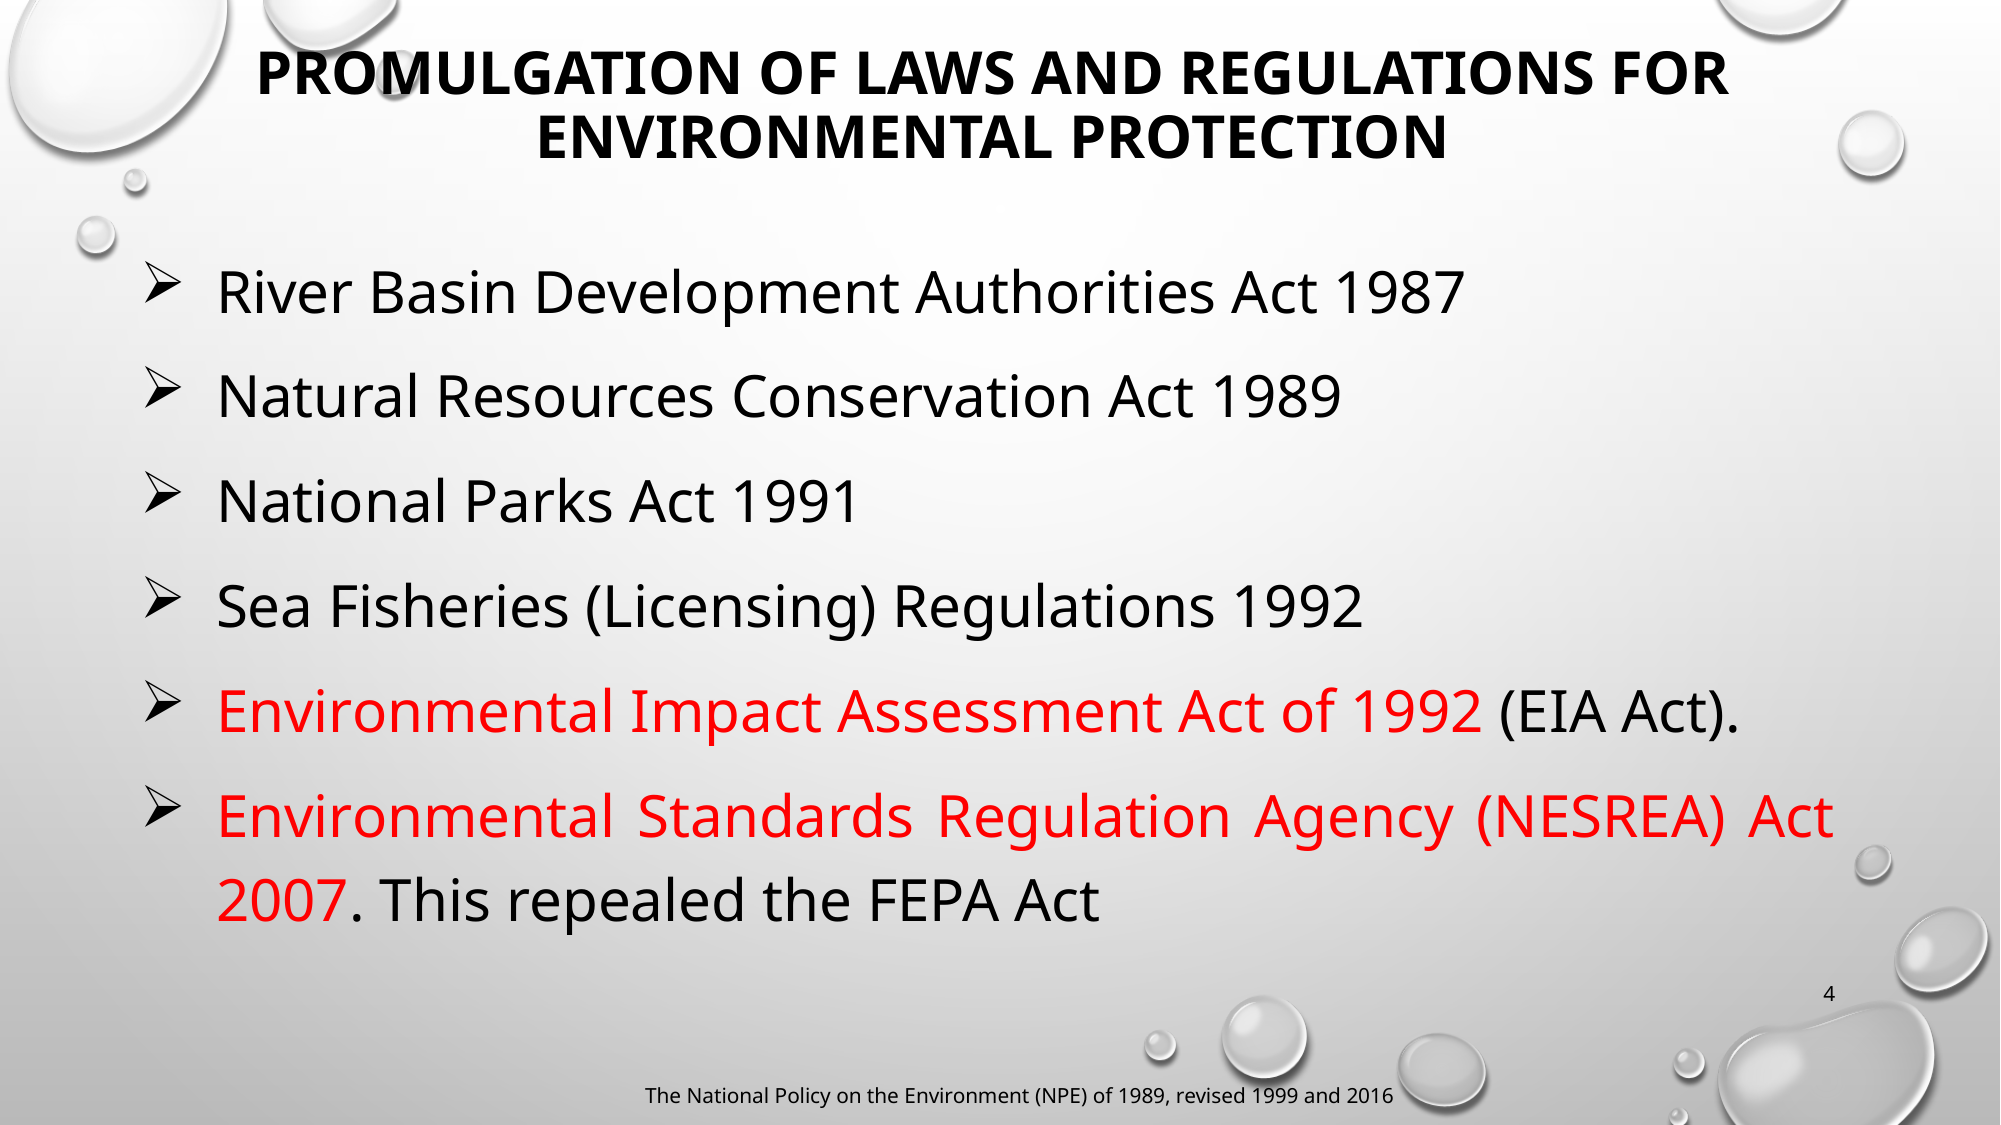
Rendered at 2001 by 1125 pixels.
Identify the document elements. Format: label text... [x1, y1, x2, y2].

list River Basin Development Authorities Act 1987 Natural Resources Conservation Act 1989 National Parks Act 1991 Sea Fisheries (Licensing) Regulations 1992 Environmental Impact Assessment Act of 1992 (EIA Act). Environmental Standards Regulation Agency (NESREA) Act 2007. This repealed the FEPA Act [125, 233, 1851, 958]
title Promulgation of laws and regulations for environmental protection [130, 35, 1856, 180]
slide_number 4 [1724, 965, 1851, 1025]
footer The National Policy on the Environment (NPE) of 1989, revised 1999 and 2016 [630, 1065, 1725, 1125]
picture [0, 0, 2000, 1125]
